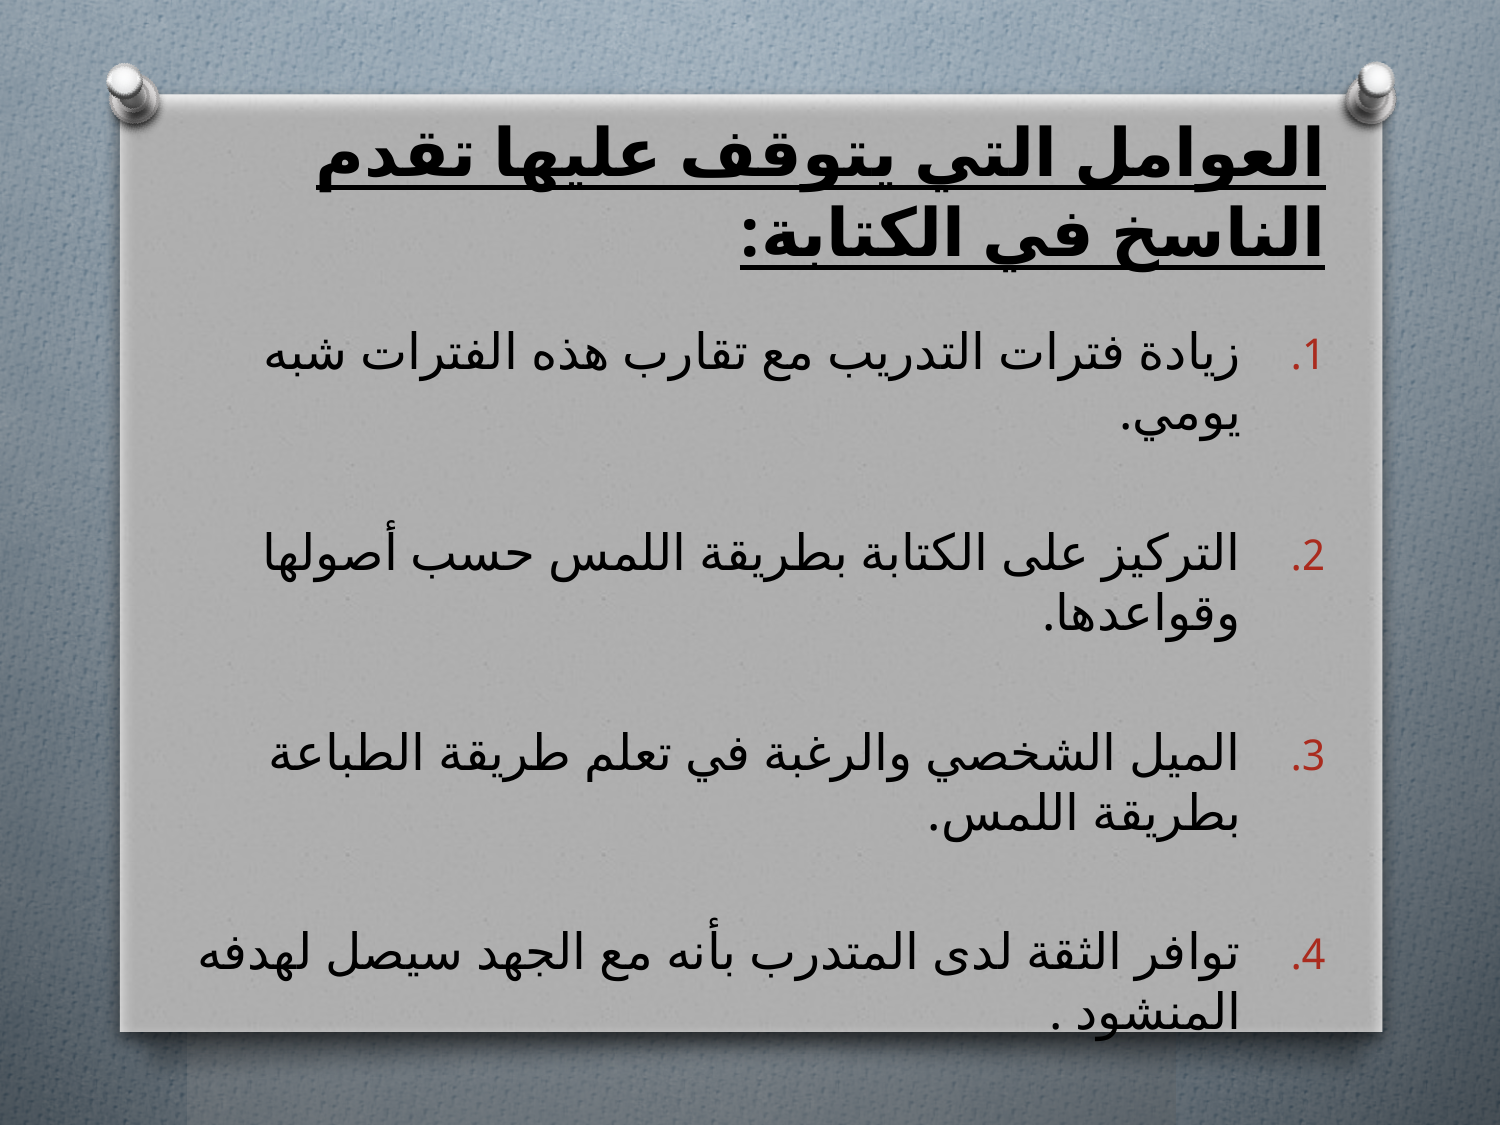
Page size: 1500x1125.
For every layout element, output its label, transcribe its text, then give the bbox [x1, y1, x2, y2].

picture [1317, 35, 1439, 156]
list العوامل التي يتوقف عليها تقدم الناسخ في الكتابة: زيادة فترات التدريب مع تقارب هذه الفترات شبه يومي. التركيز على الكتابة بطريقة اللمس حسب أصولها وقواعدها. الميل الشخصي والرغبة في تعلم طريقة الطباعة بطريقة اللمس. توافر الثقة لدى المتدرب بأنه مع الجهد سيصل لهدفه المنشود . [171, 101, 1341, 988]
picture [75, 29, 198, 153]
